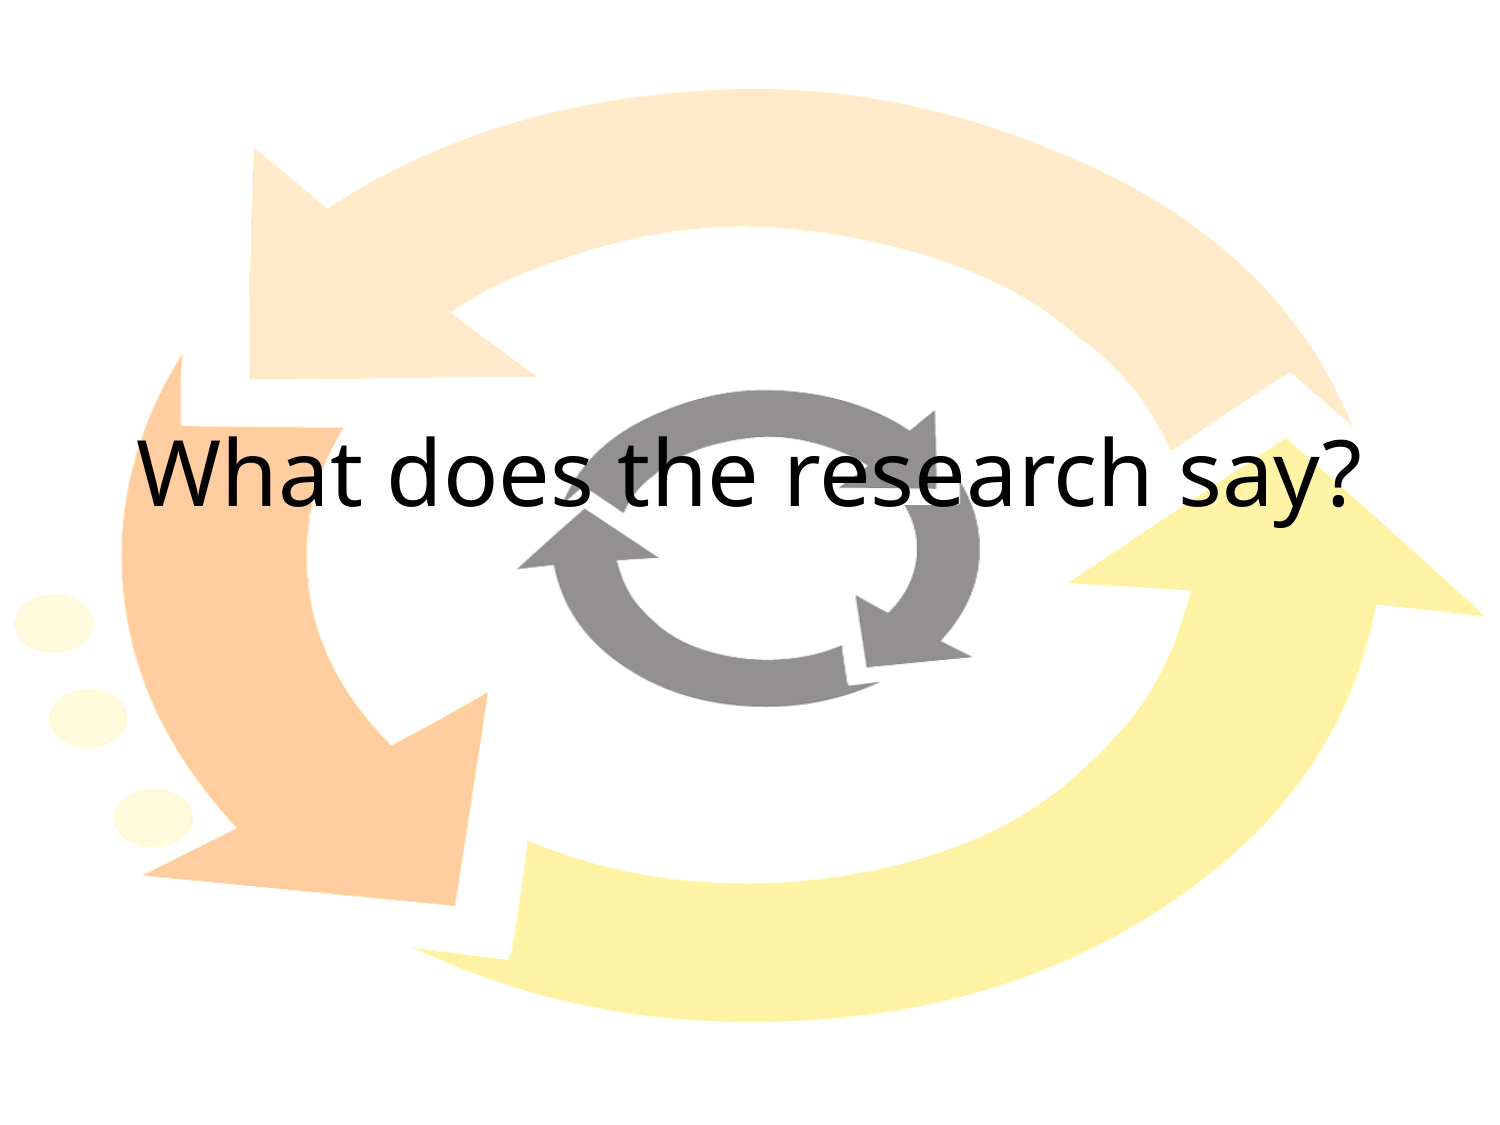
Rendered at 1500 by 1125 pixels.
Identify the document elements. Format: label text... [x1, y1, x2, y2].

title What does the research say? [112, 349, 1388, 591]
